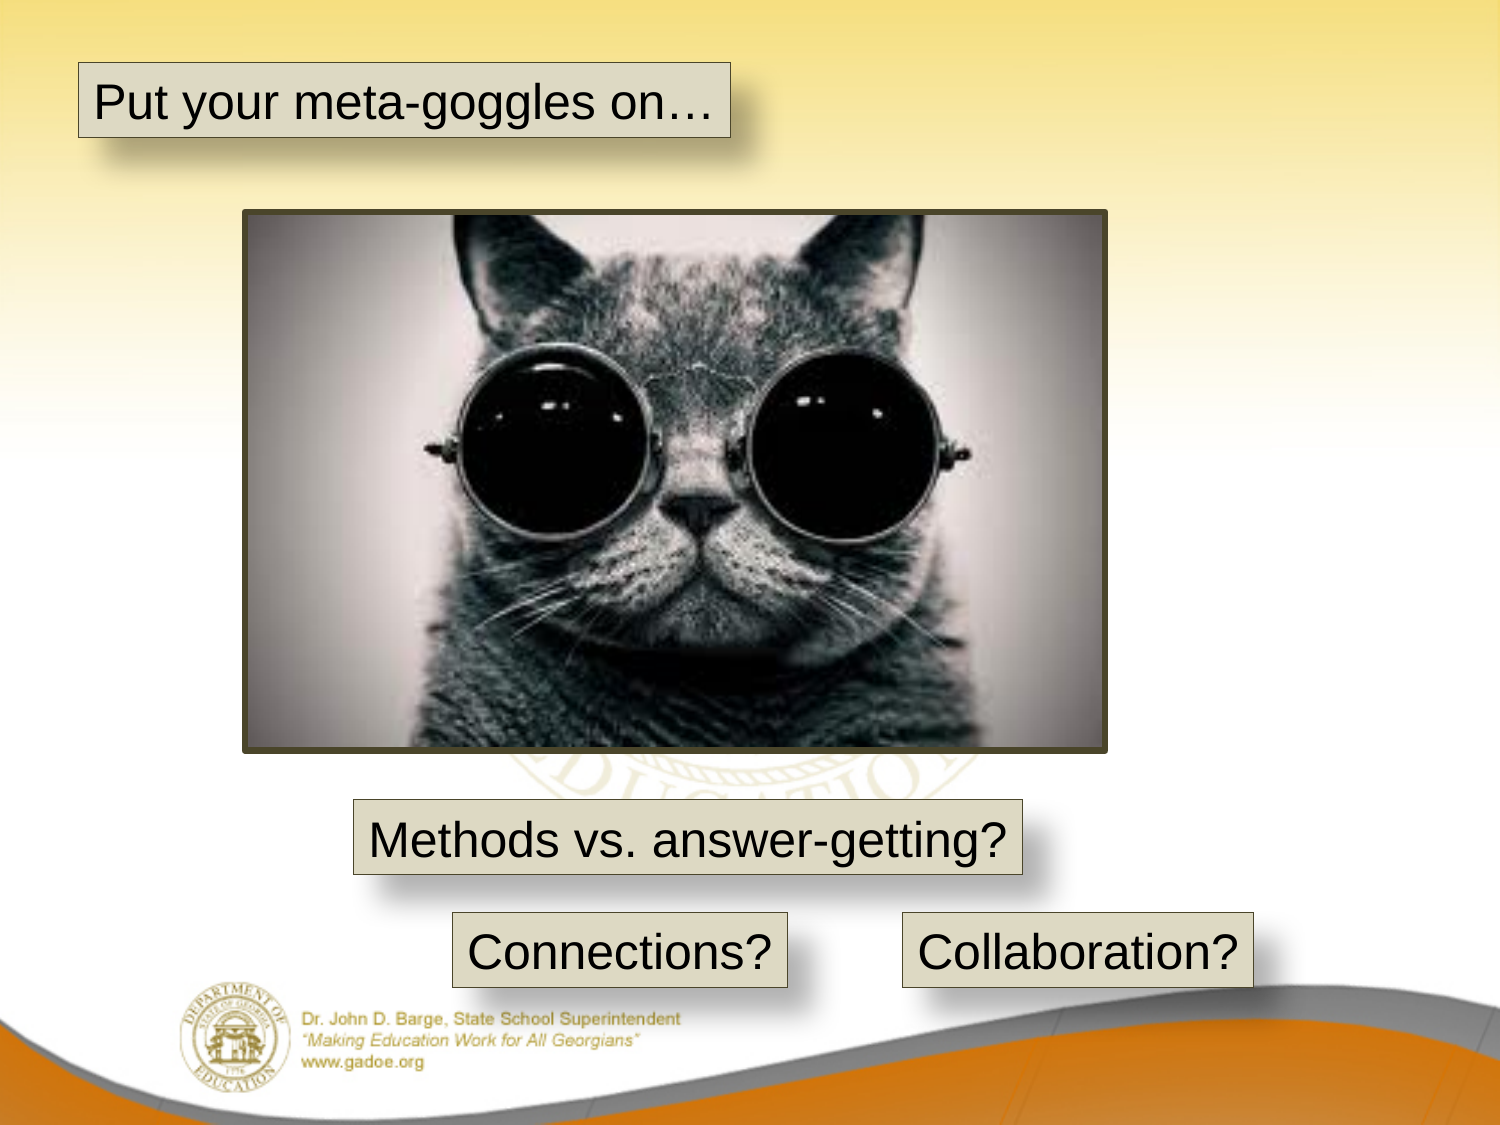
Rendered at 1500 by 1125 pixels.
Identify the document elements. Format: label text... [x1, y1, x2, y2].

text_box Connections? [452, 912, 788, 988]
text_box Methods vs. answer-getting? [353, 799, 1023, 875]
text_box Collaboration? [902, 912, 1254, 988]
text_box Put your meta-goggles on… [78, 62, 731, 138]
picture [0, 0, 1500, 1125]
